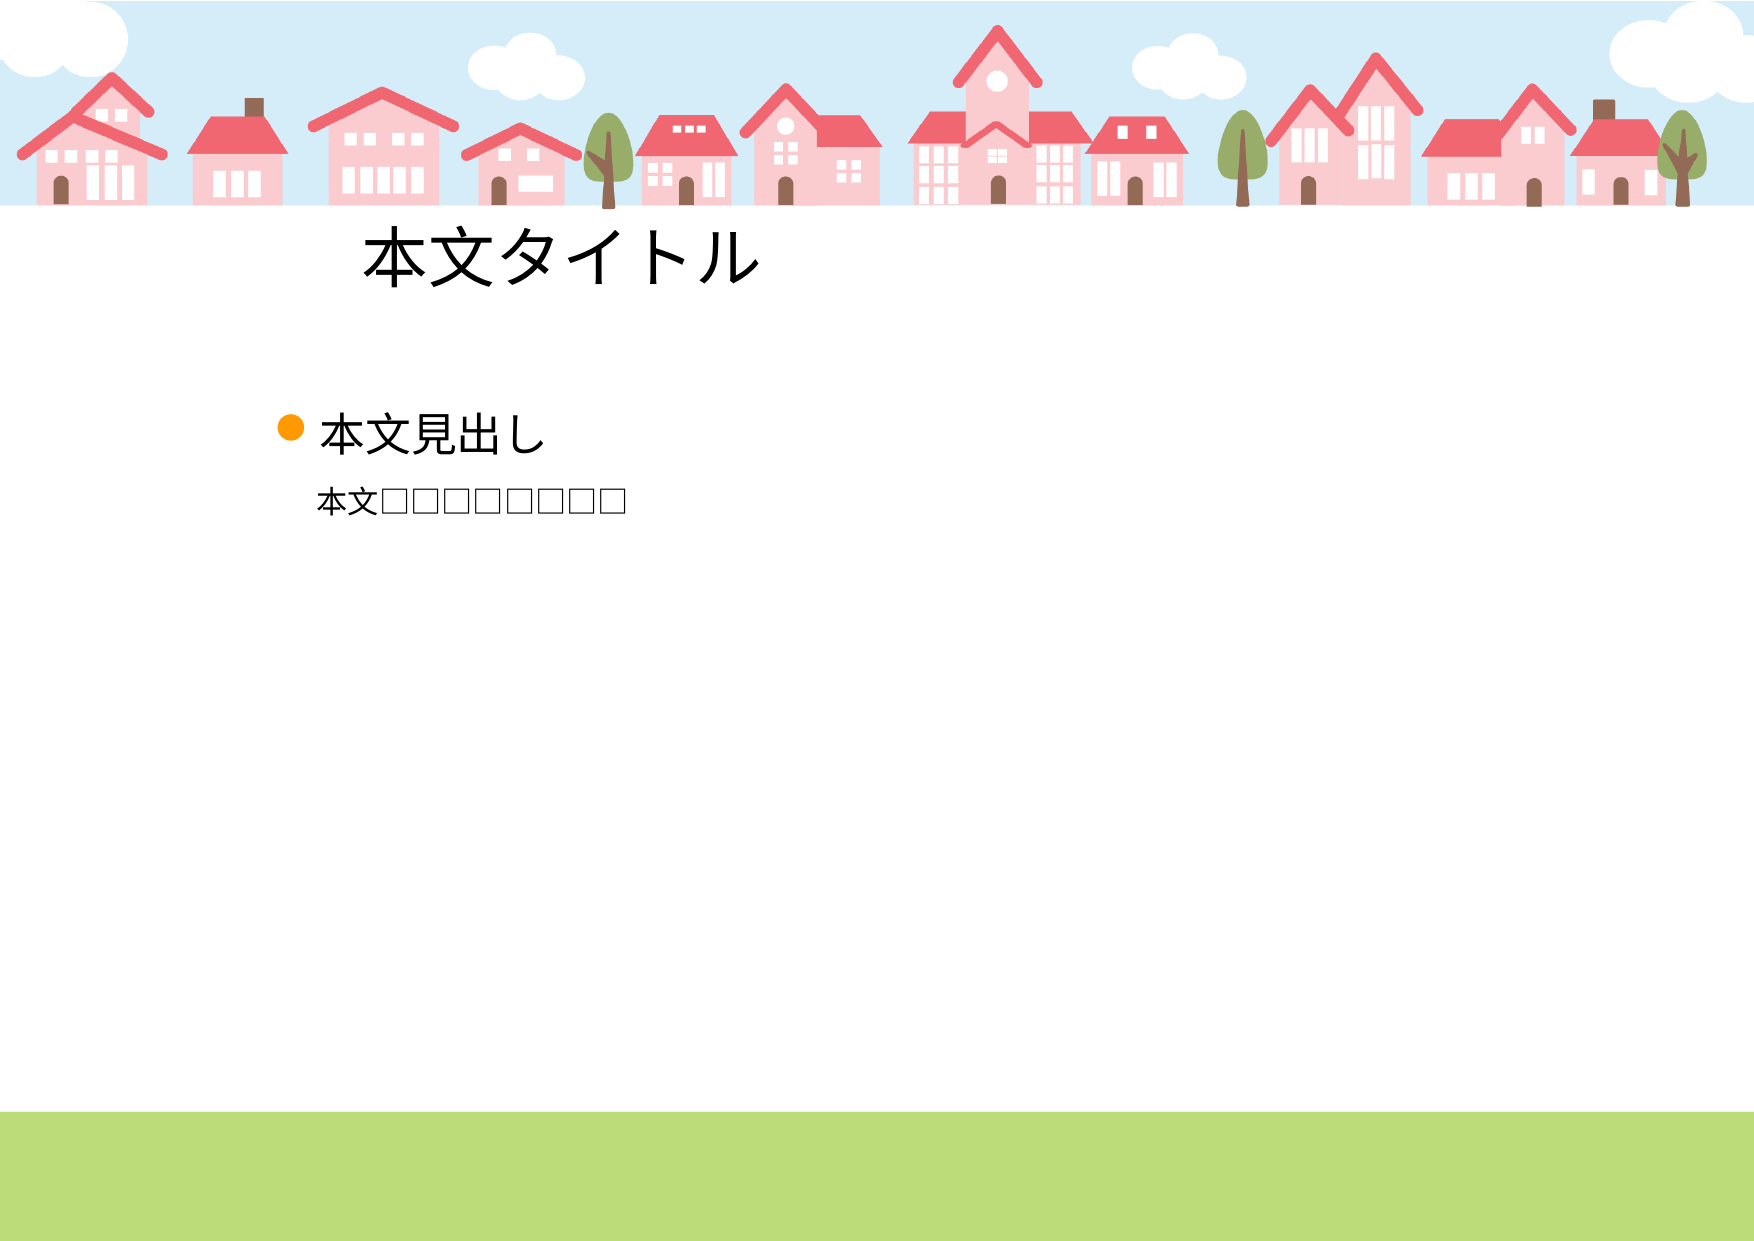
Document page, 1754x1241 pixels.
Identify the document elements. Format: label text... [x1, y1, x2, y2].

picture [0, 0, 1754, 1241]
text_box 本文タイトル [344, 165, 1409, 346]
text_box 本文見出し 本文□□□□□□□□ [273, 392, 1477, 959]
